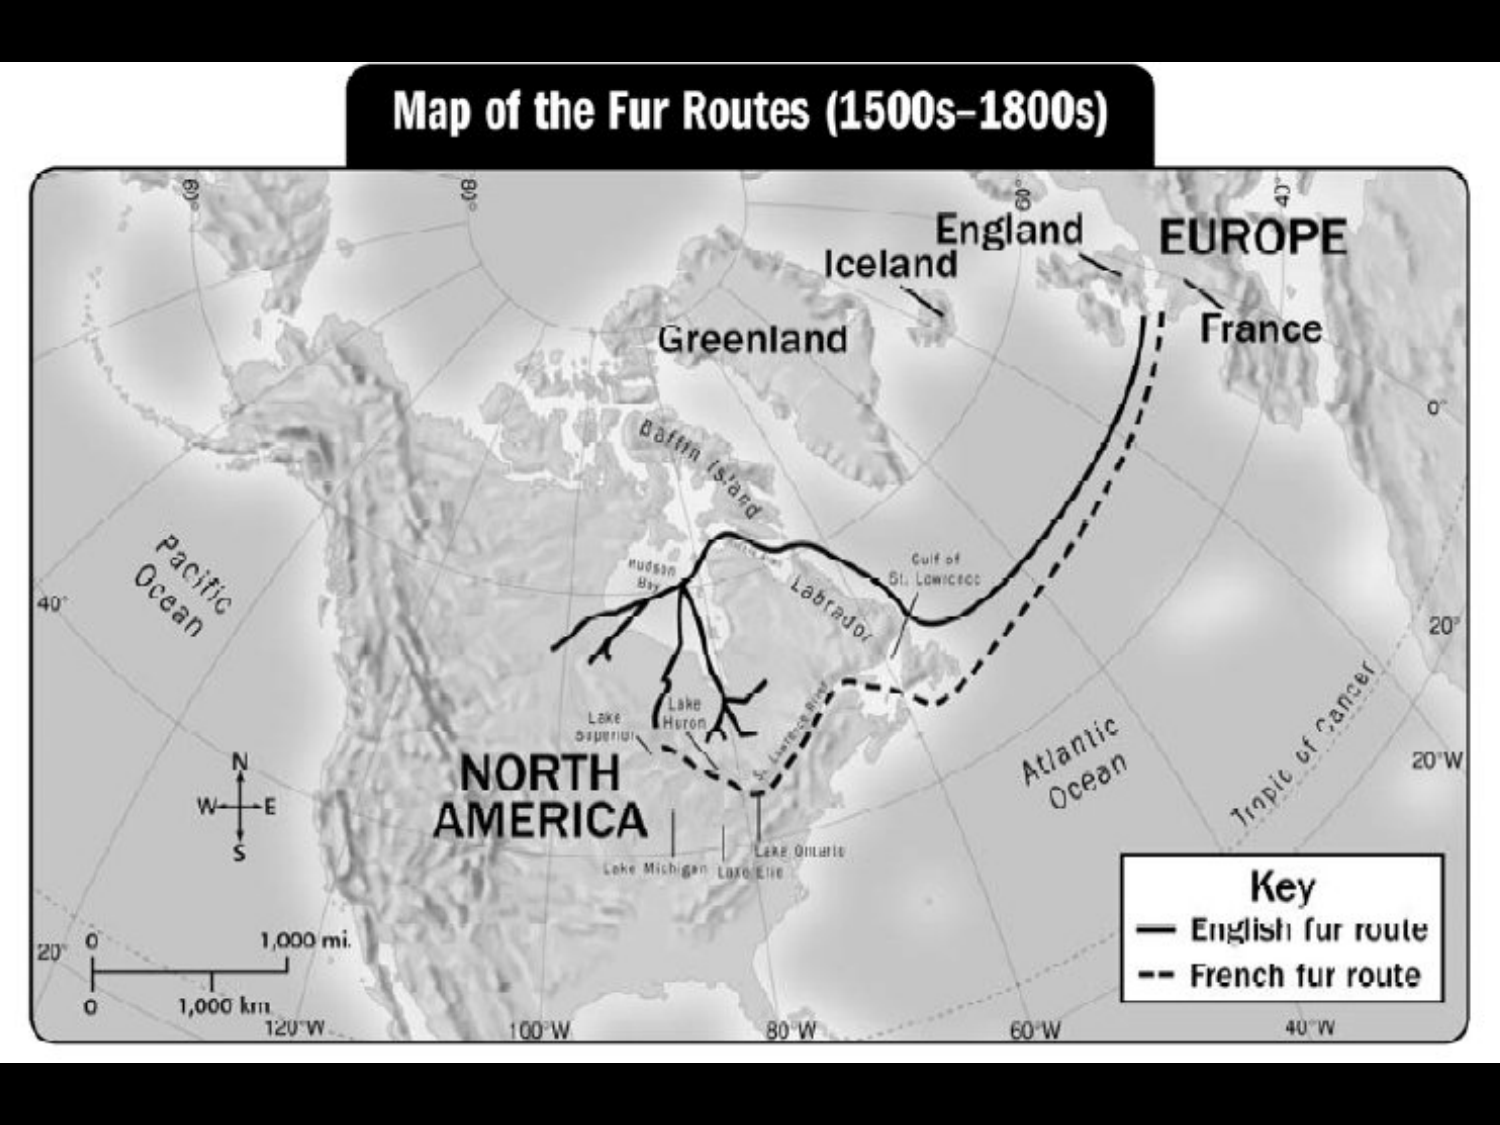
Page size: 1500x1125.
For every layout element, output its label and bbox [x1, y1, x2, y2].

picture [0, 62, 1500, 1063]
